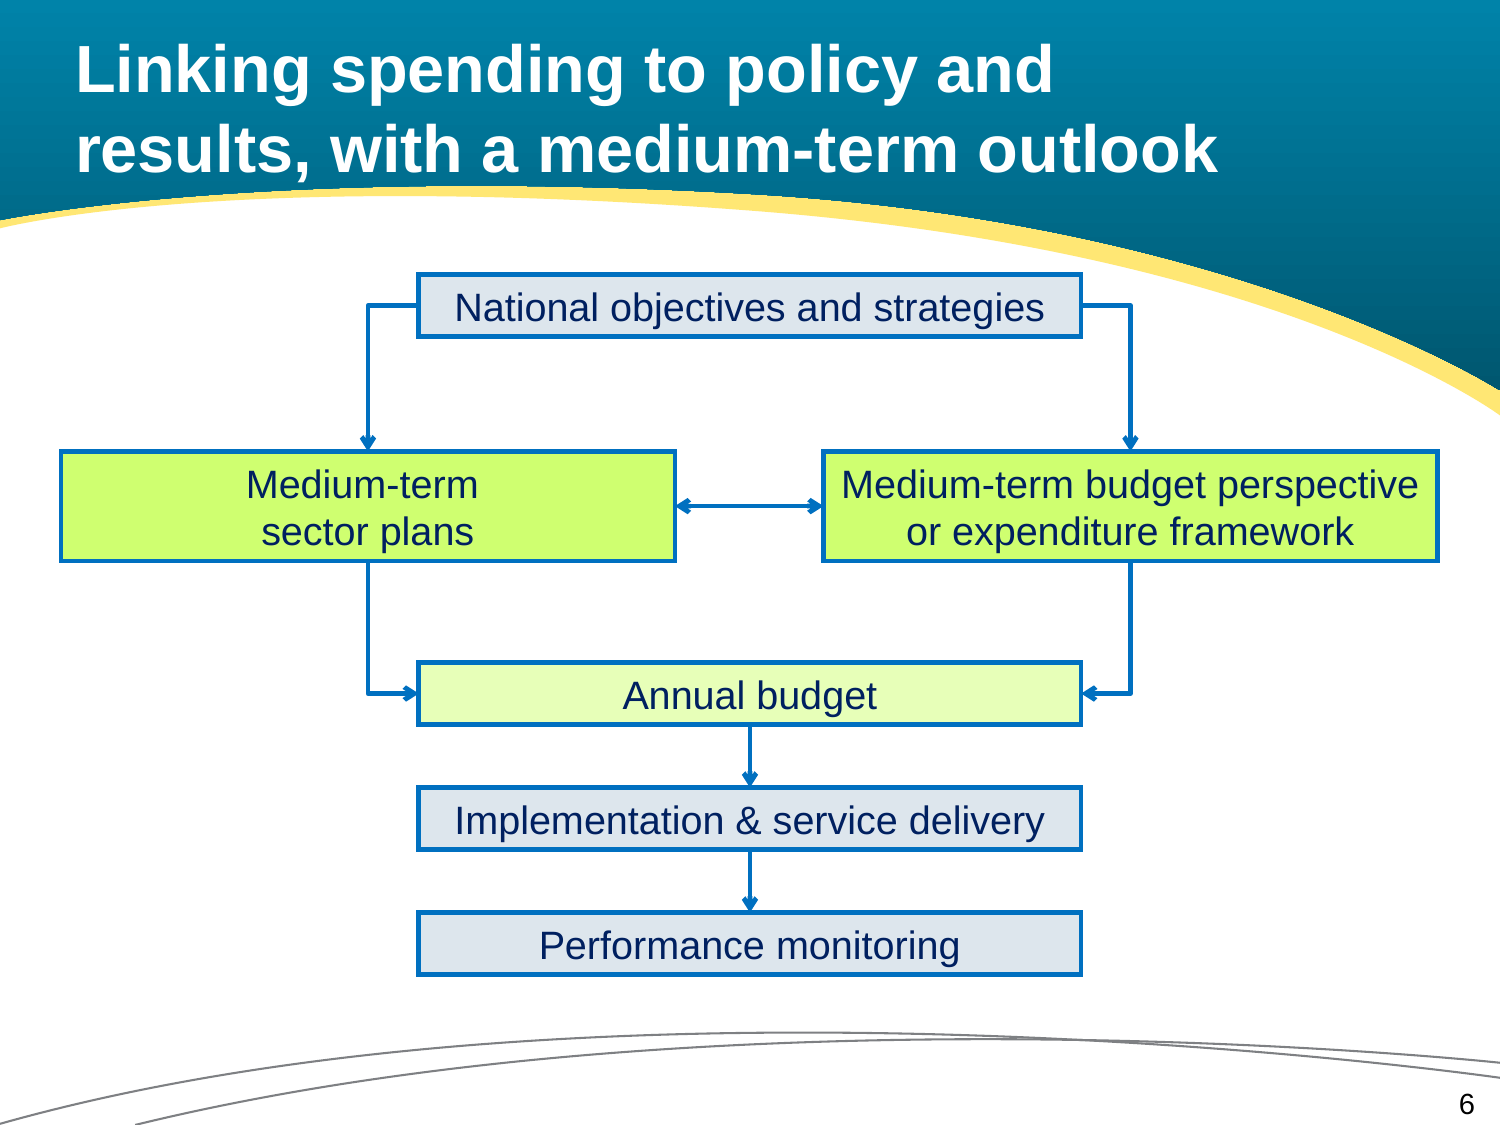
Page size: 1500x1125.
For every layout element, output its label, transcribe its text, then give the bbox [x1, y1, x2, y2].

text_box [1039, 603, 1172, 654]
text_box Medium-term budget perspective or expenditure framework [823, 451, 1438, 561]
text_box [367, 305, 419, 452]
text_box Medium-term sector plans [60, 451, 675, 561]
title Linking spending to policy and results, with a medium-term outlook [74, 12, 1476, 201]
slide_number 6 [1124, 1084, 1476, 1113]
text_box Annual budget [418, 662, 1082, 725]
text_box Performance monitoring [418, 912, 1082, 975]
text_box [327, 602, 460, 654]
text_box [1080, 305, 1131, 452]
text_box Implementation & service delivery [418, 787, 1082, 850]
text_box National objectives and strategies [418, 274, 1082, 337]
